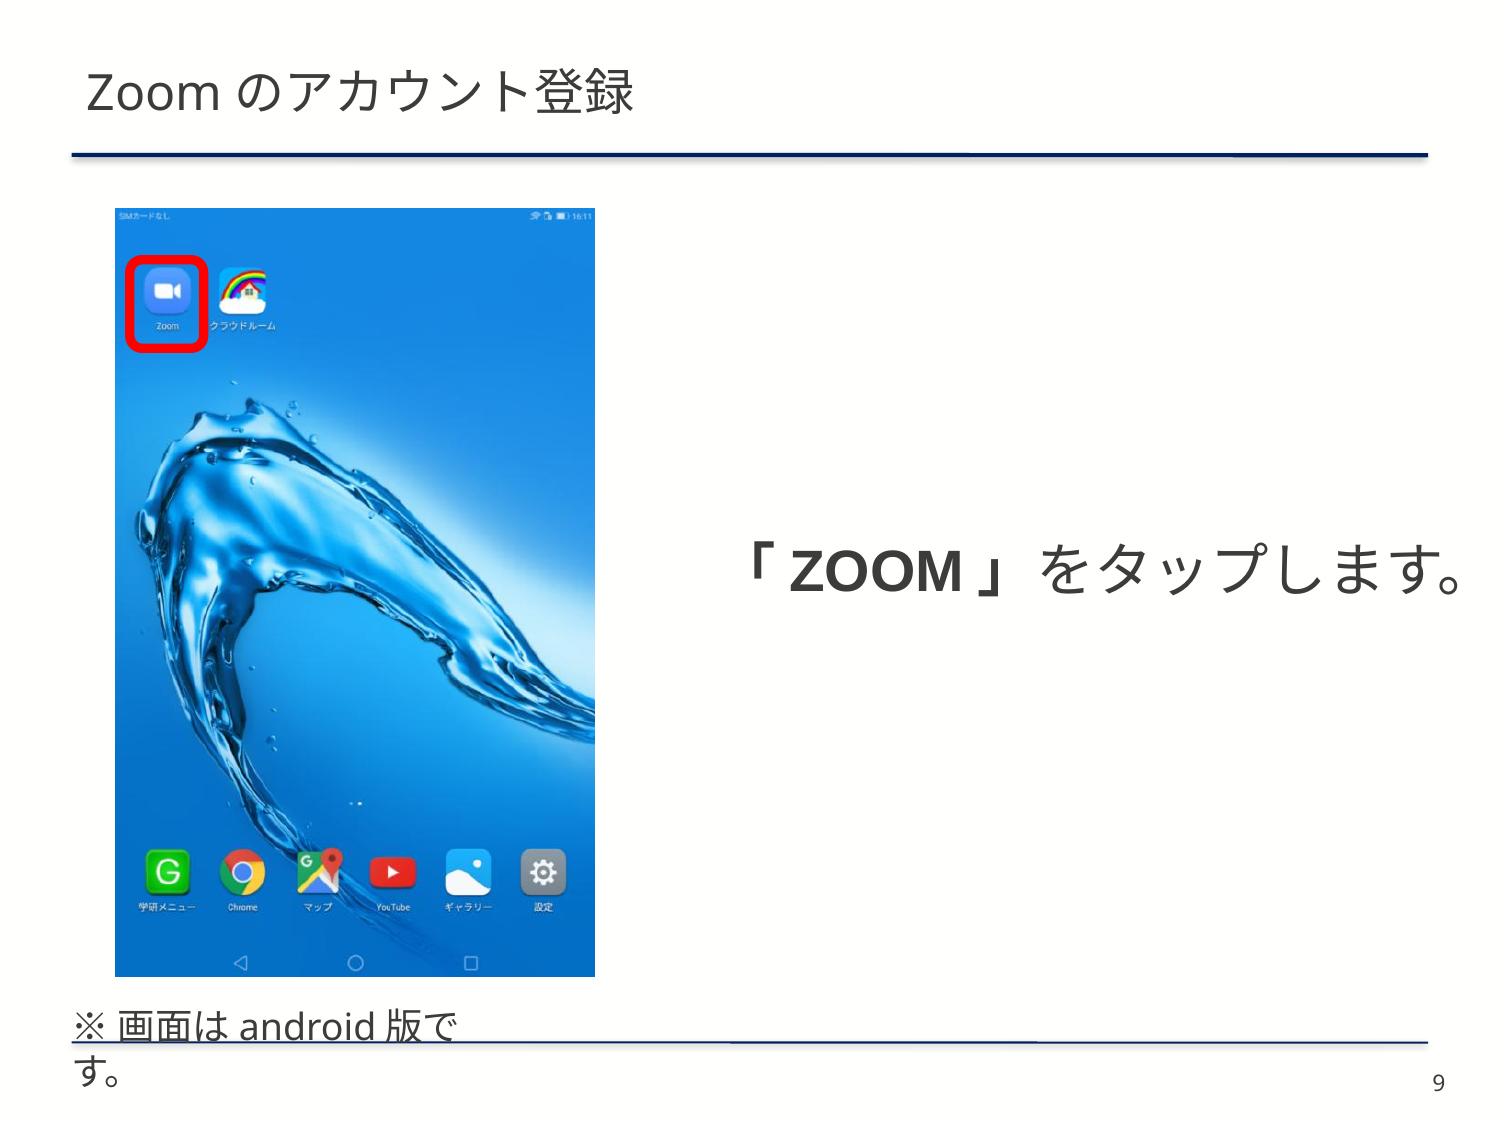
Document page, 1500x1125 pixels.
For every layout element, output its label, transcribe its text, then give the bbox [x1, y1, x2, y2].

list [114, 208, 596, 977]
text_box 「ZOOM」をタップします。 [702, 525, 1500, 611]
title Zoomのアカウント登録 [71, 37, 1429, 143]
slide_number 9 [1417, 1055, 1489, 1113]
text_box ※画面はandroid版です。 [55, 994, 536, 1059]
